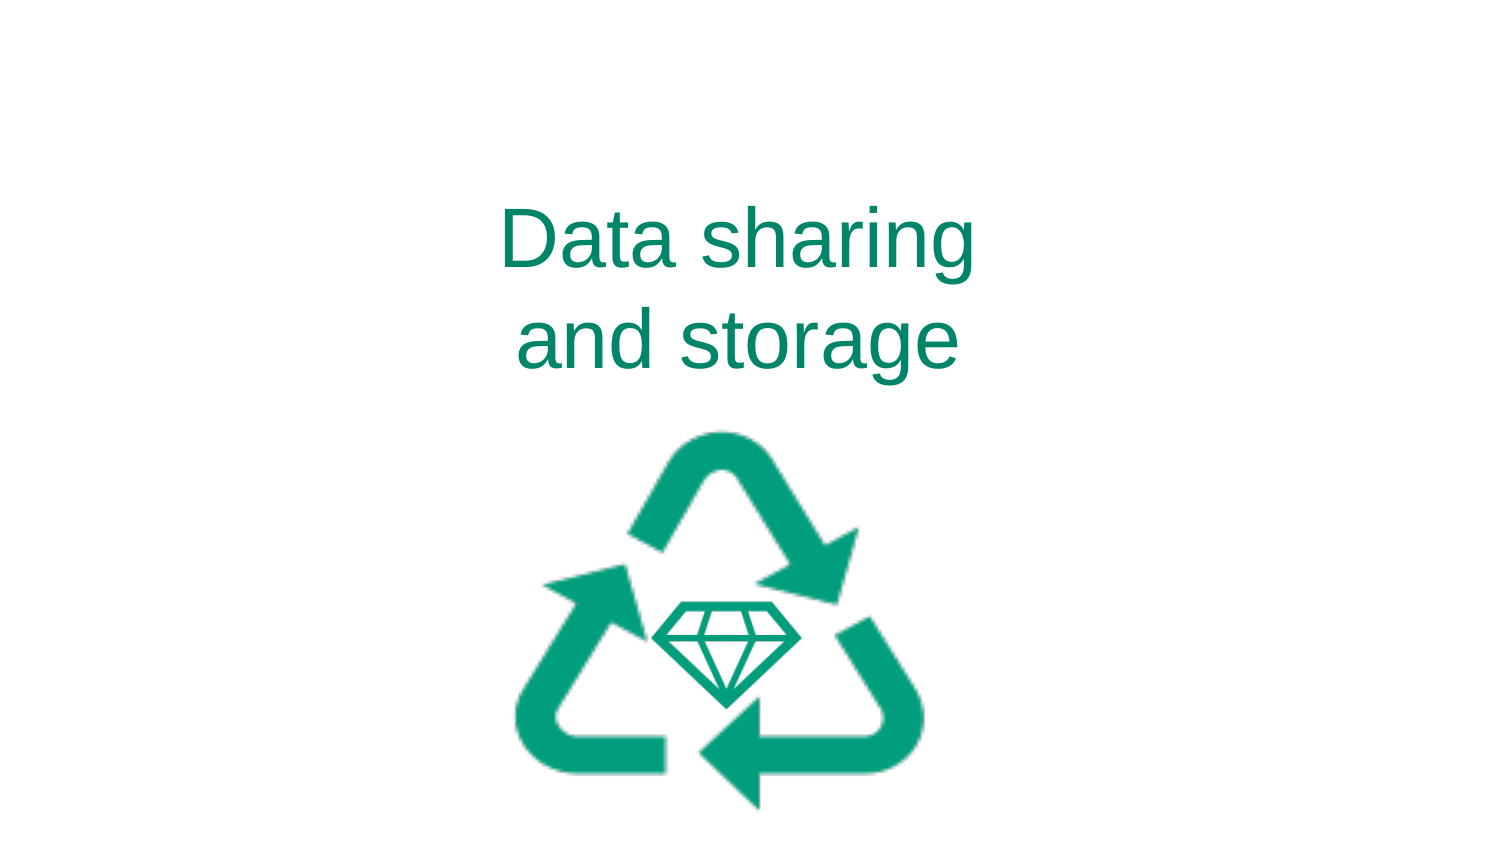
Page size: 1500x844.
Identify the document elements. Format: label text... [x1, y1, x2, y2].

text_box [484, 399, 958, 844]
title Data sharing and storage [51, 63, 1449, 401]
